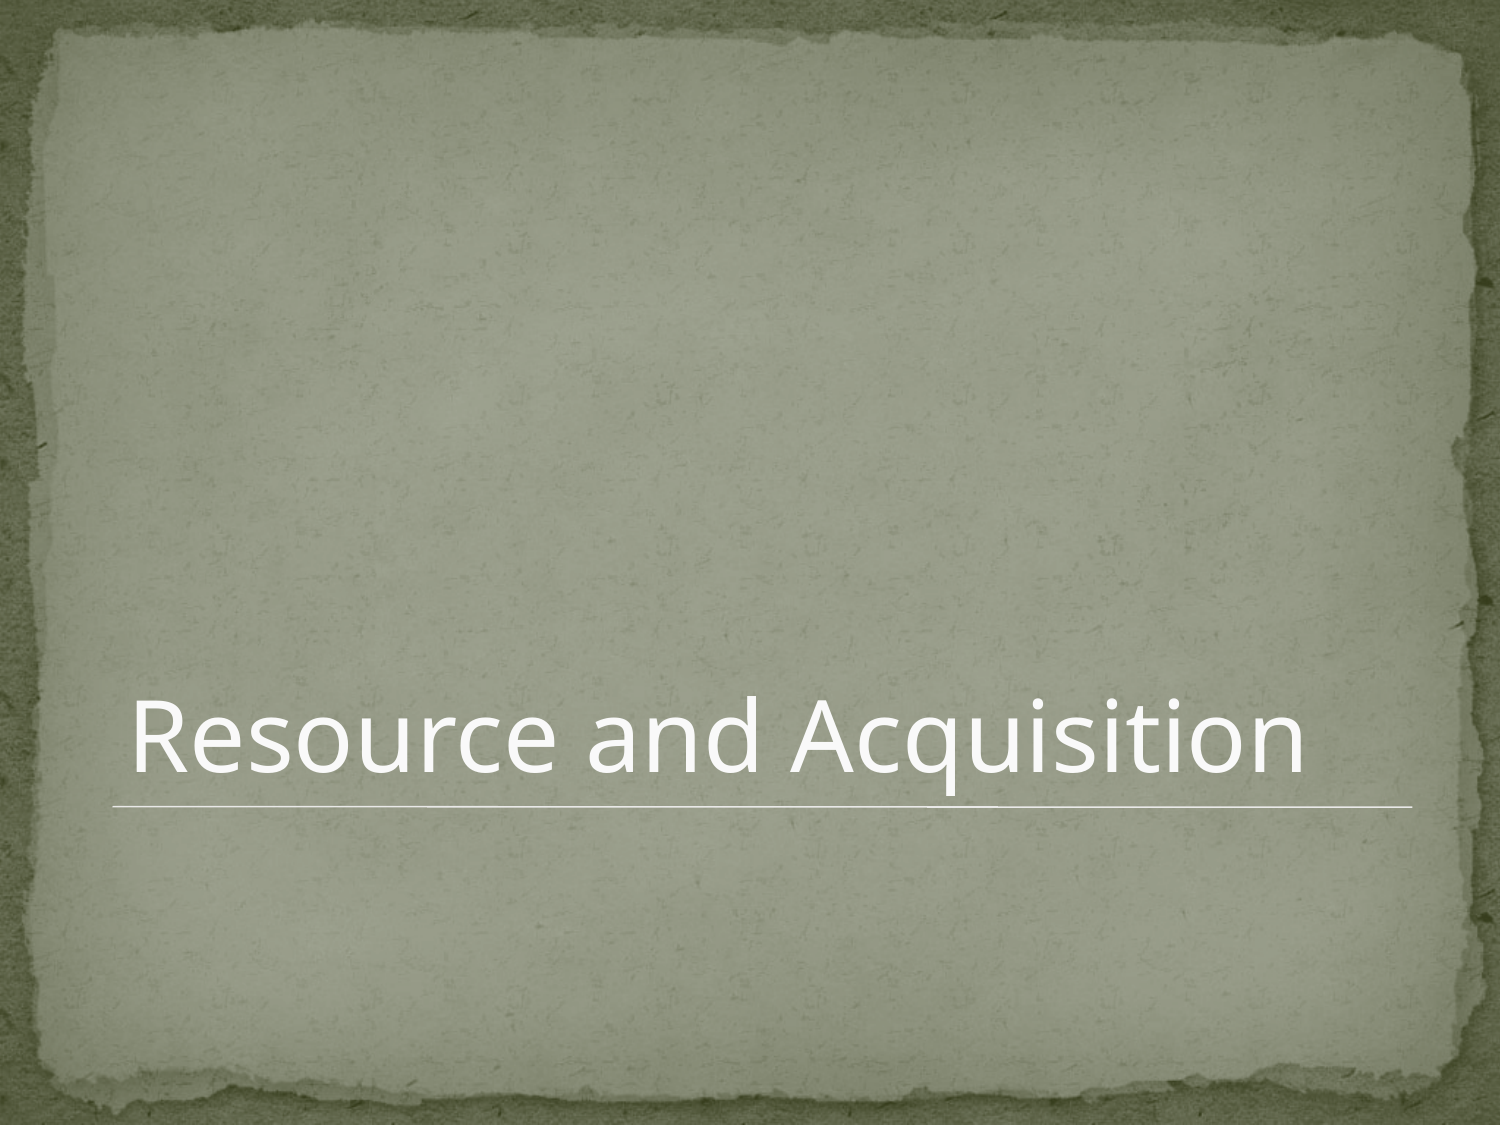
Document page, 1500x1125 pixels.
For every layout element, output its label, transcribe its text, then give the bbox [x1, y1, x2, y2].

picture [0, 0, 1500, 1125]
title Resource and Acquisition [112, 575, 1413, 800]
